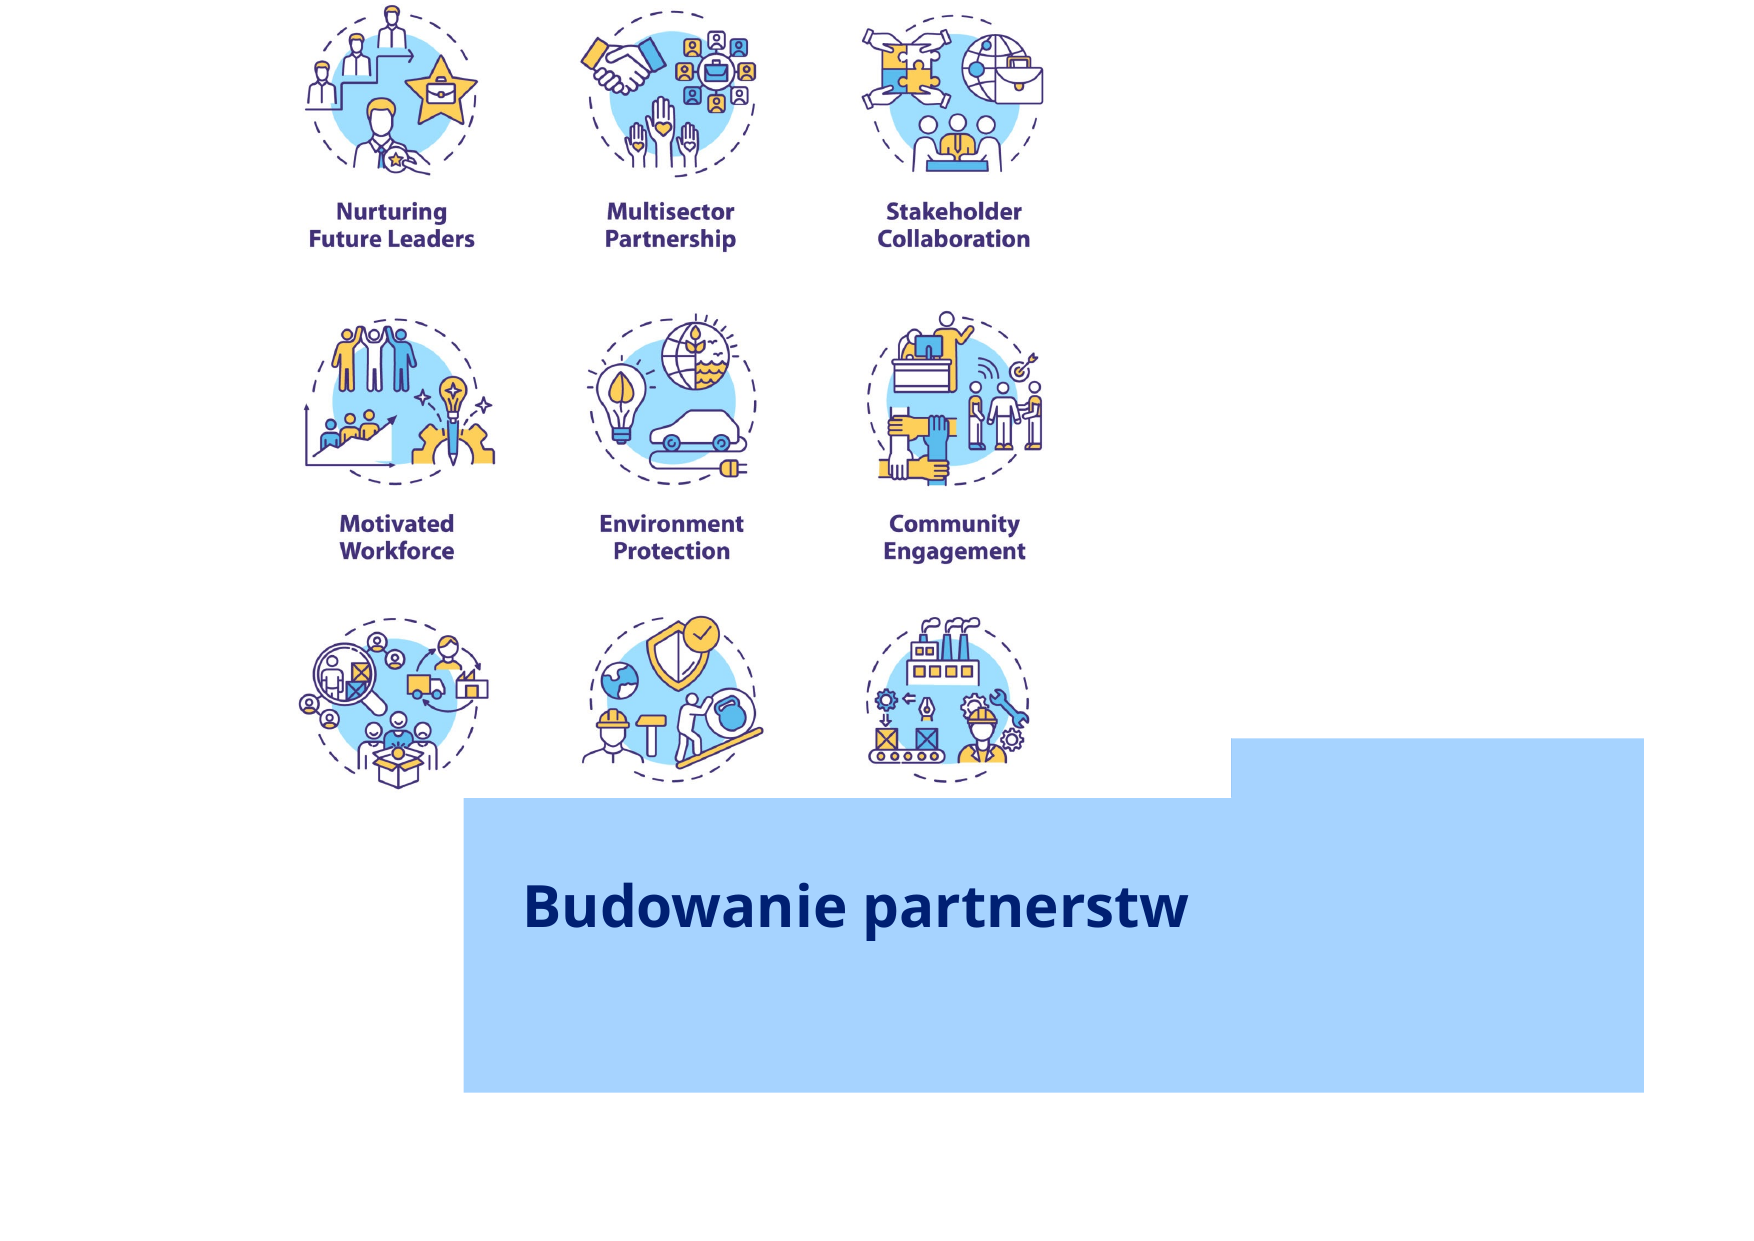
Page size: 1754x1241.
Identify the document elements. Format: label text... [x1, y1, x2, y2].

picture [109, 0, 1232, 798]
title Budowanie partnerstw [522, 852, 1586, 1069]
